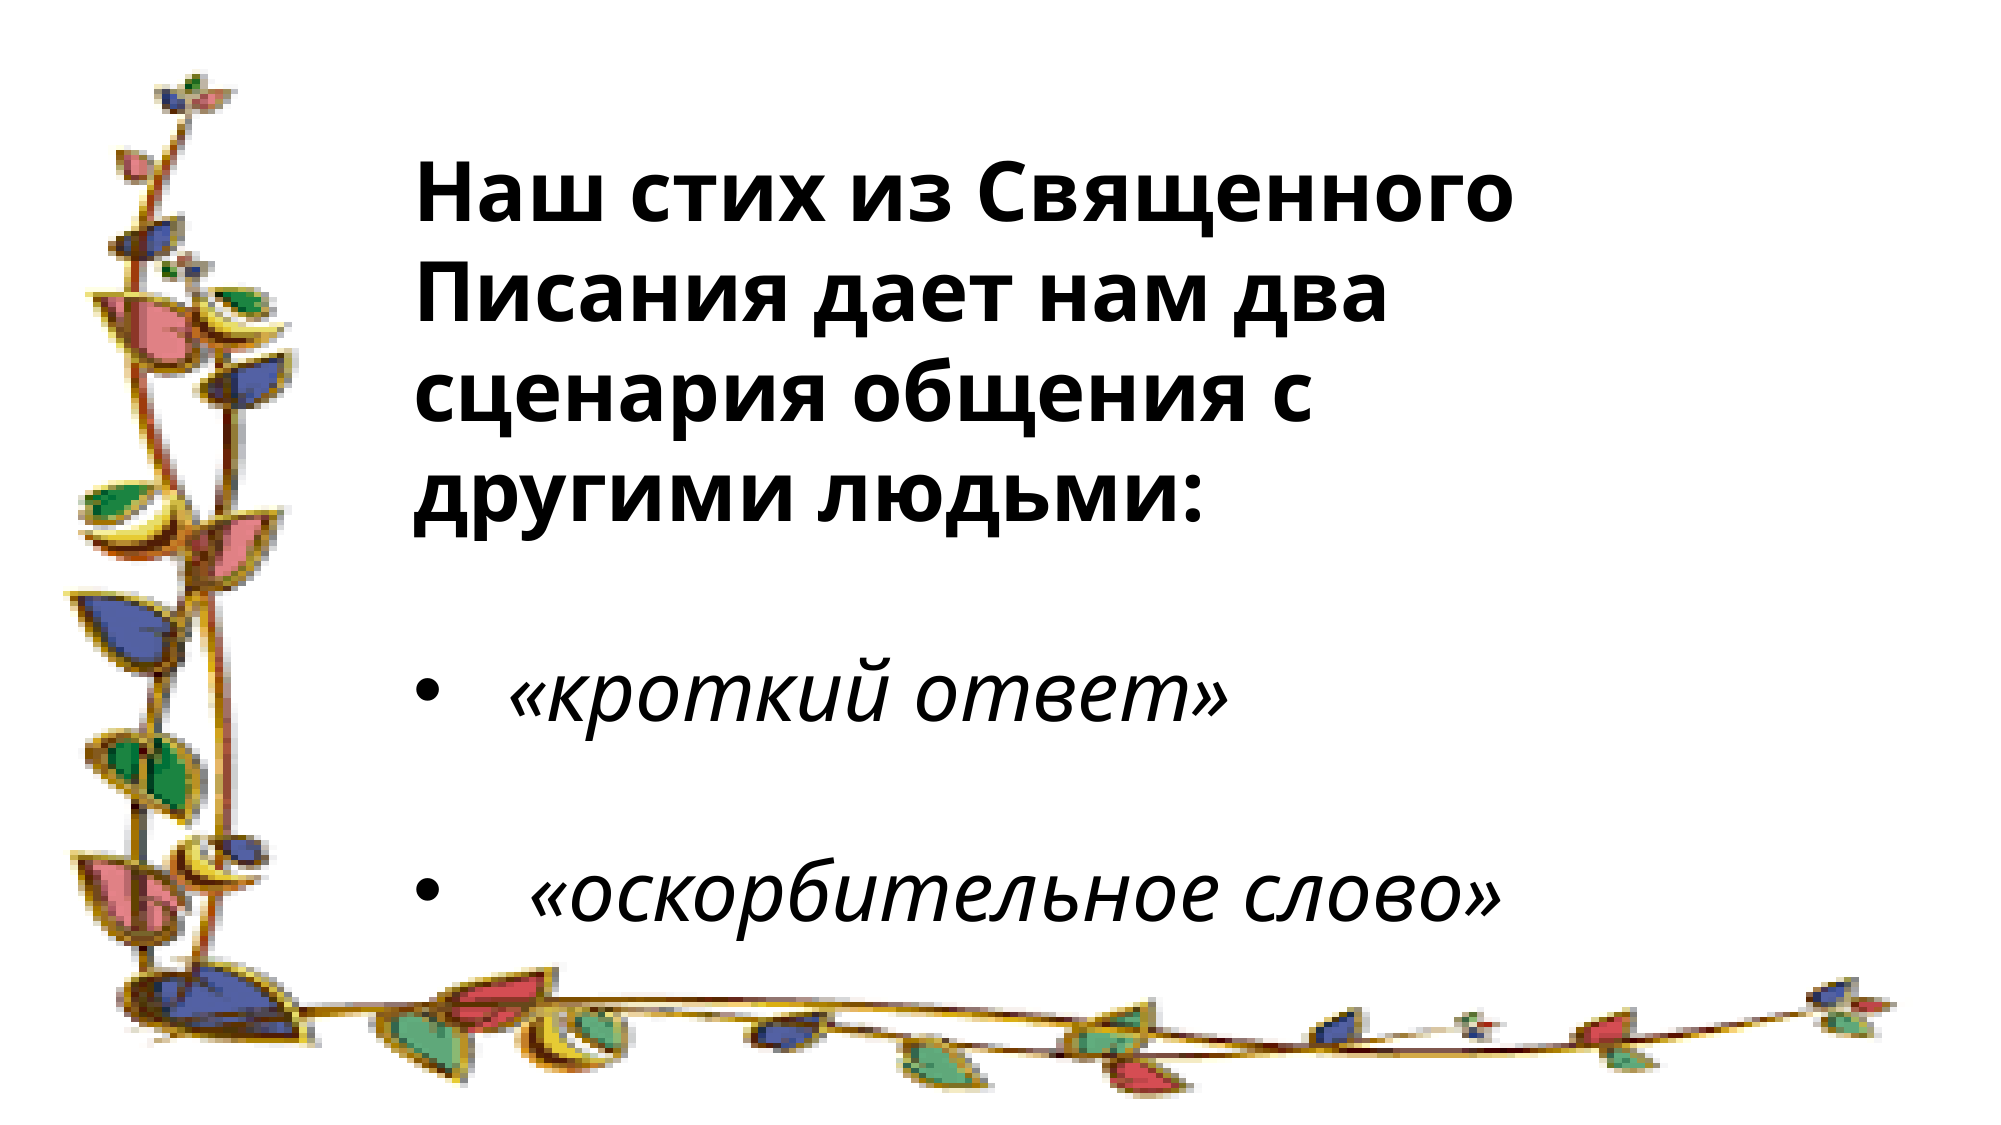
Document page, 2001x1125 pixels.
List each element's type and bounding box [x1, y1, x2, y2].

list [63, 59, 1936, 1099]
